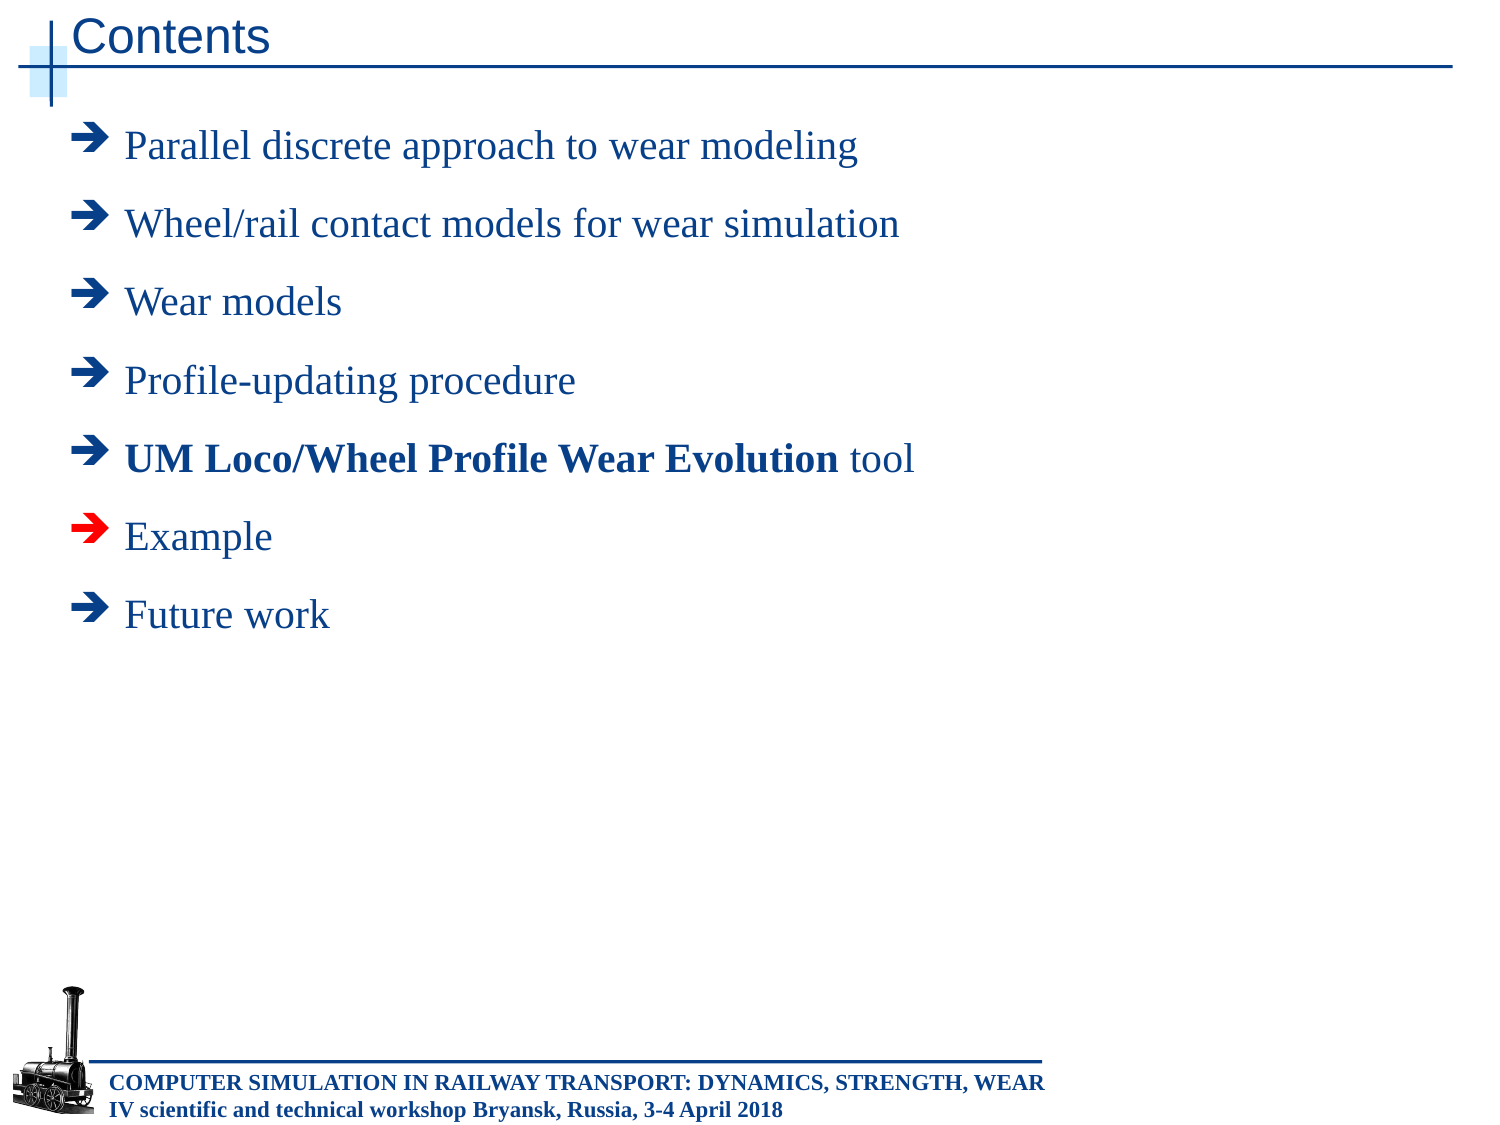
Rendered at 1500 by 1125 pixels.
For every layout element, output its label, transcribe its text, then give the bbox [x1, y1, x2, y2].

title Contents [70, 0, 1439, 64]
list Parallel discrete approach to wear modeling Wheel/rail contact models for wear simulation Wear models Profile-updating procedure UM Loco/Wheel Profile Wear Evolution tool Example Future work [53, 90, 1441, 1041]
picture [13, 984, 94, 1114]
